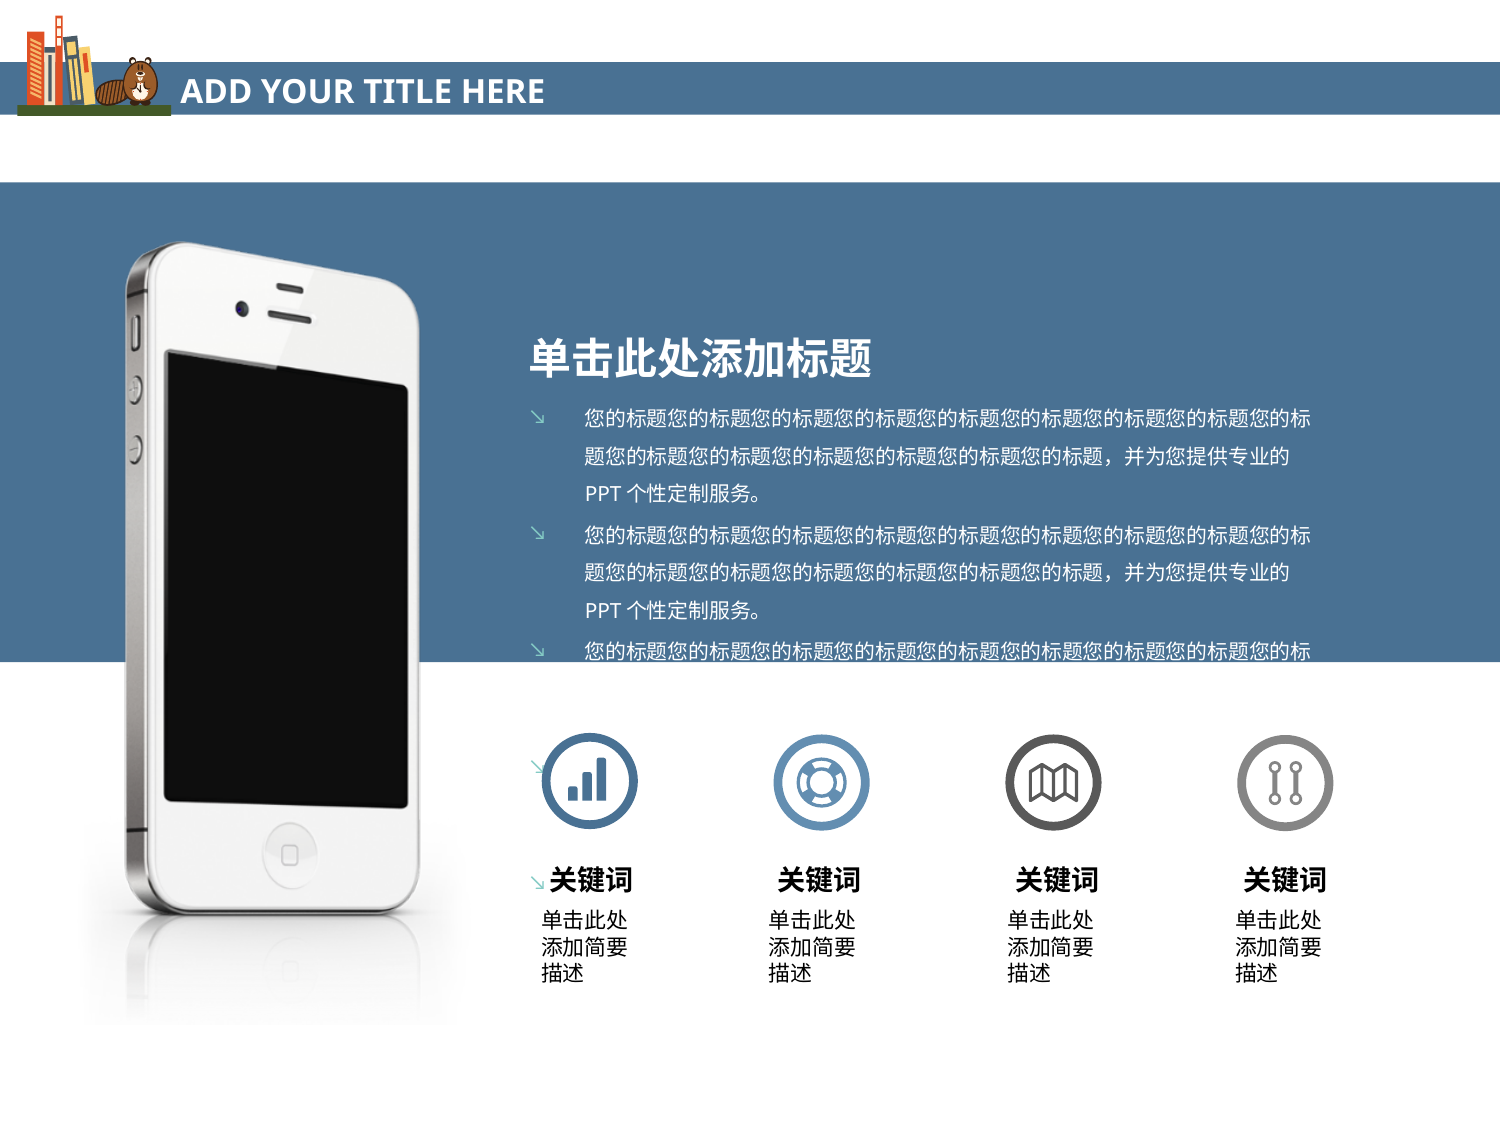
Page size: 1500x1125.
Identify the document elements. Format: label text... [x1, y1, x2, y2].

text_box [1220, 854, 1356, 995]
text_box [1005, 734, 1102, 831]
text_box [17, 15, 172, 117]
text_box 您的标题您的标题您的标题您的标题您的标题您的标题您的标题您的标题您的标题您的标题您的标题您的标题您的标题您的标题您的标题，并为您提供专业的PPT个性定制服务。 您的标题您的标题您的标题您的标题您的标题您的标题您的标题您的标题您的标题您的标题您的标题您的标题您的标题您的标题您的标题，并为您提供专业的PPT个性定制服务。 您的标题您的标题您的标题您的标题您的标题您的标题您的标题您的标题您的标题您的标题您的标题您的标题您的标题您的标题您的标题，并为您提供专业的PPT个性定制服务。 您的标题您的标题您的标题您的标题您的标题您的标题您的标题您的标题您的标题您的标题您的标题您的标题您的标题您的标题您的标题，并为您提供专业的PPT个性定制服务。 您的标题您的标题您的标题您的标题您的标题您的标题您的标题您的标题您的标题您的标题您的标题您的标题您的标题您的标题您的标题，并为您提供专业的PPT个性定制服务。 [513, 385, 1334, 616]
text_box [0, 181, 1500, 663]
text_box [541, 732, 638, 830]
text_box [172, 61, 1500, 116]
text_box 单击此处添加标题 [513, 323, 973, 385]
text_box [754, 854, 889, 995]
picture [72, 241, 473, 1025]
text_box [992, 854, 1128, 995]
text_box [1237, 734, 1334, 832]
text_box ADD YOUR TITLE HERE [165, 63, 645, 118]
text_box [526, 854, 662, 995]
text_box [773, 734, 870, 831]
text_box [0, 61, 17, 116]
